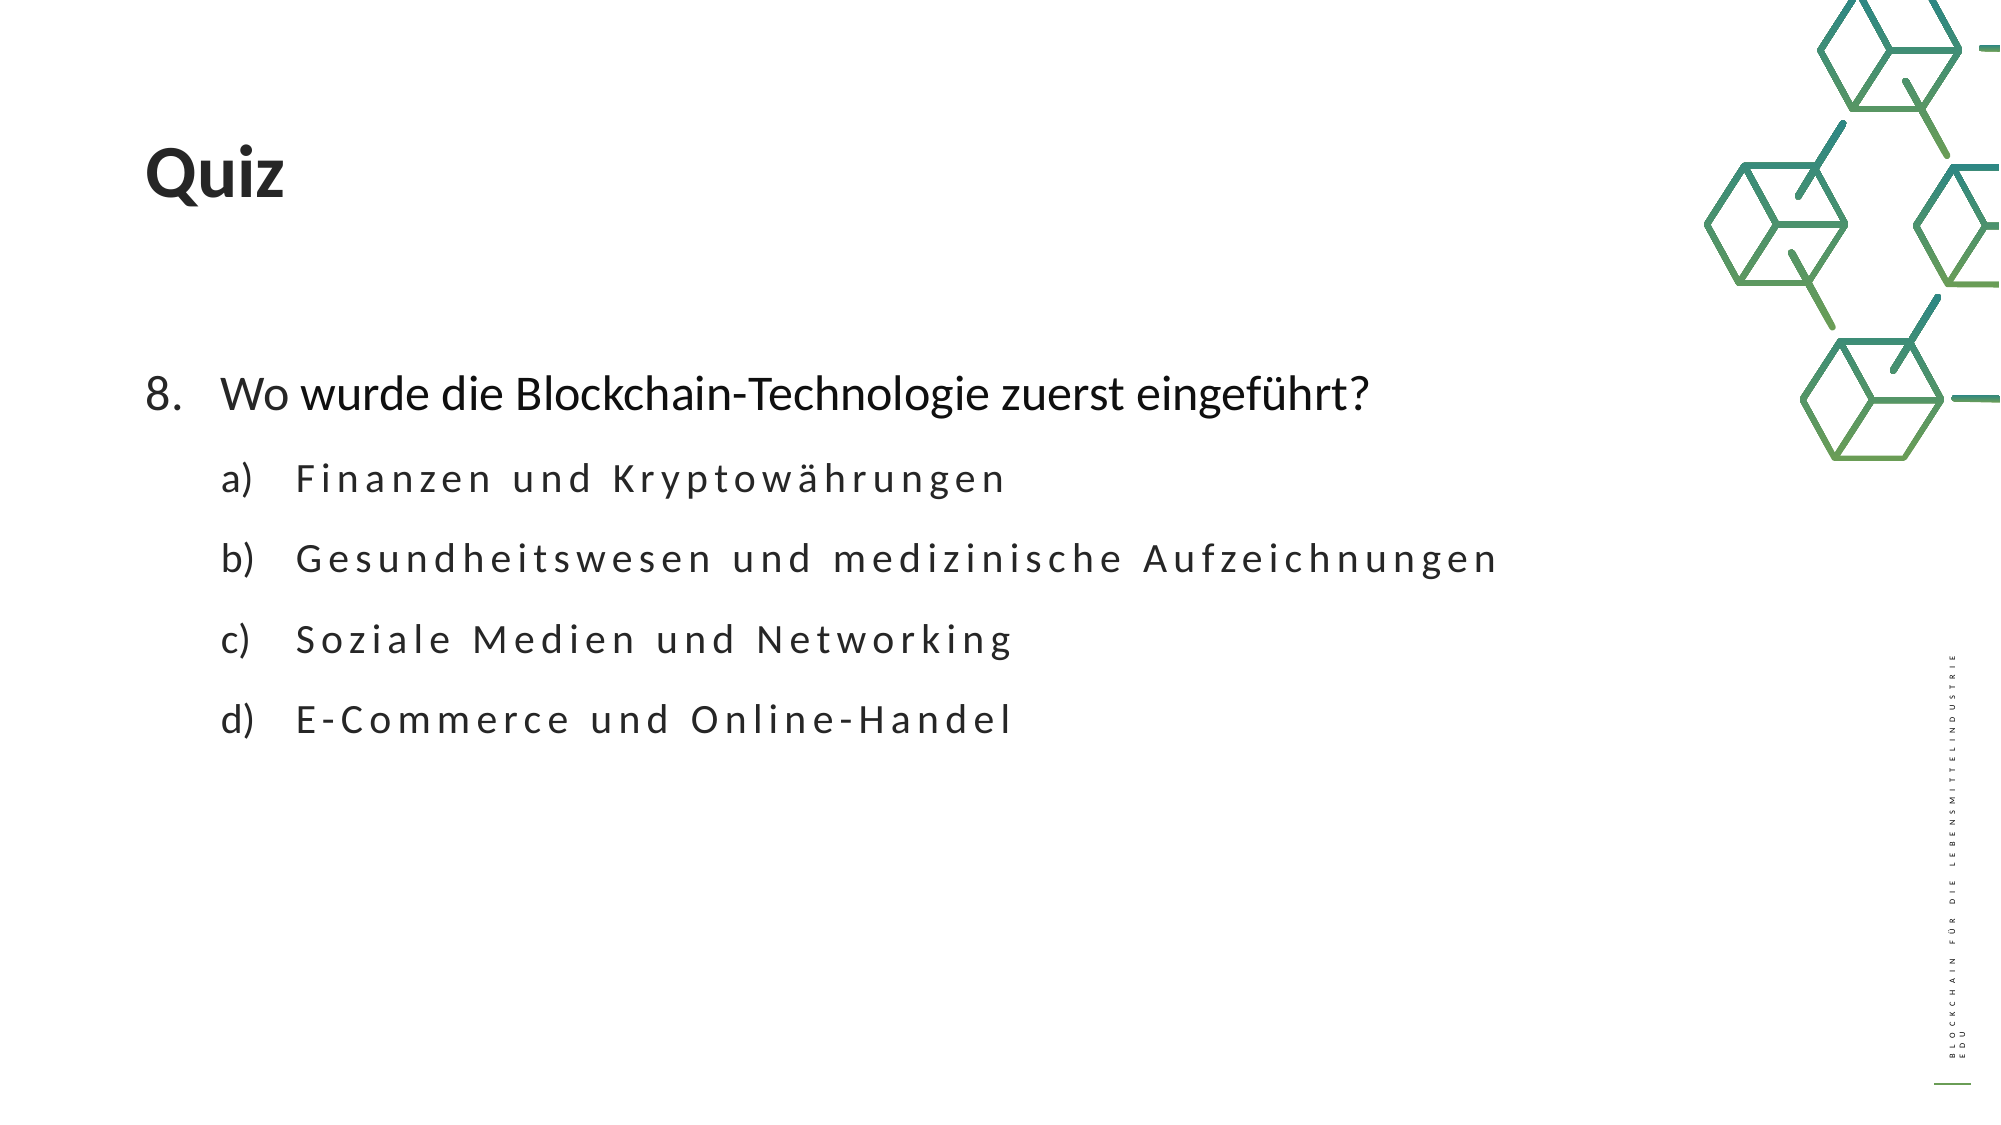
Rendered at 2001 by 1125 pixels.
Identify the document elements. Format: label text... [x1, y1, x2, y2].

list Wo wurde die Blockchain-Technologie zuerst eingeführt? Finanzen und Kryptowährungen Gesundheitswesen und medizinische Aufzeichnungen Soziale Medien und Networking E-Commerce und Online-Handel [130, 348, 1869, 1035]
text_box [1704, 0, 2000, 461]
list Quiz [130, 124, 1704, 337]
